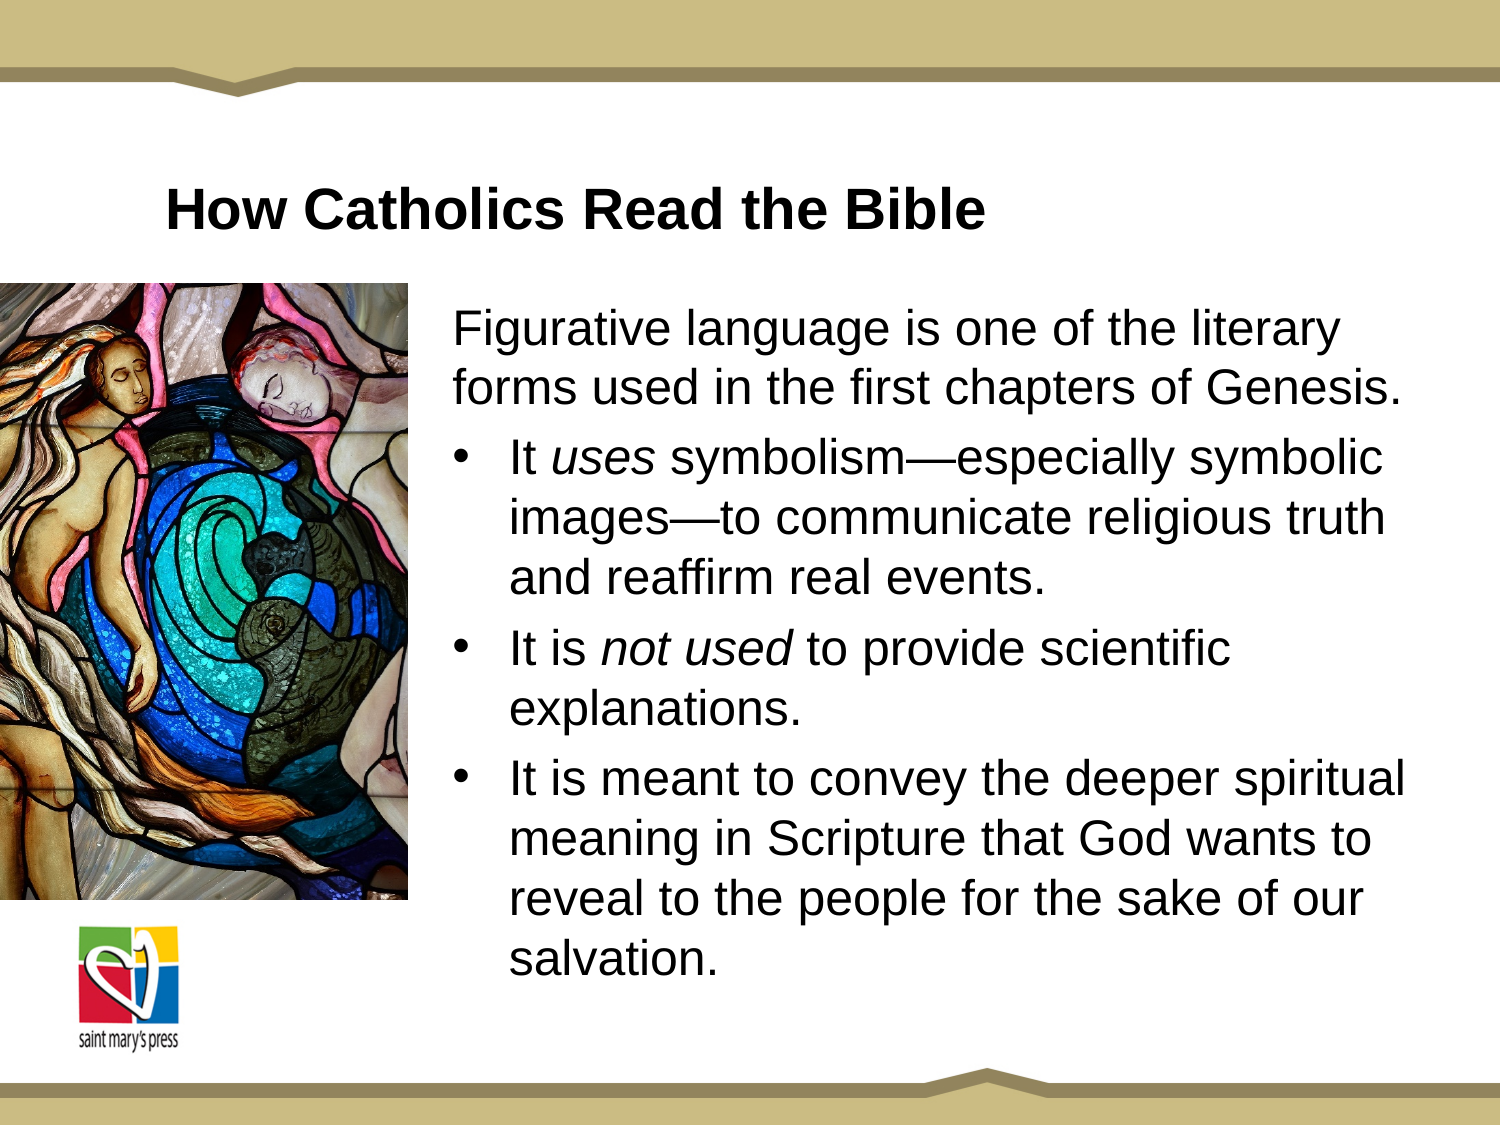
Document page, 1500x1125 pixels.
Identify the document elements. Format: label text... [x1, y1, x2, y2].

picture [0, 0, 1500, 1125]
list Figurative language is one of the literary forms used in the first chapters of Genesis. It uses symbolism—especially symbolic images—to communicate religious truth and reaffirm real events. It is not used to provide scientific explanations. It is meant to convey the deeper spiritual meaning in Scripture that God wants to reveal to the people for the sake of our salvation. [437, 287, 1425, 1050]
title How Catholics Read the Bible [150, 162, 1500, 250]
